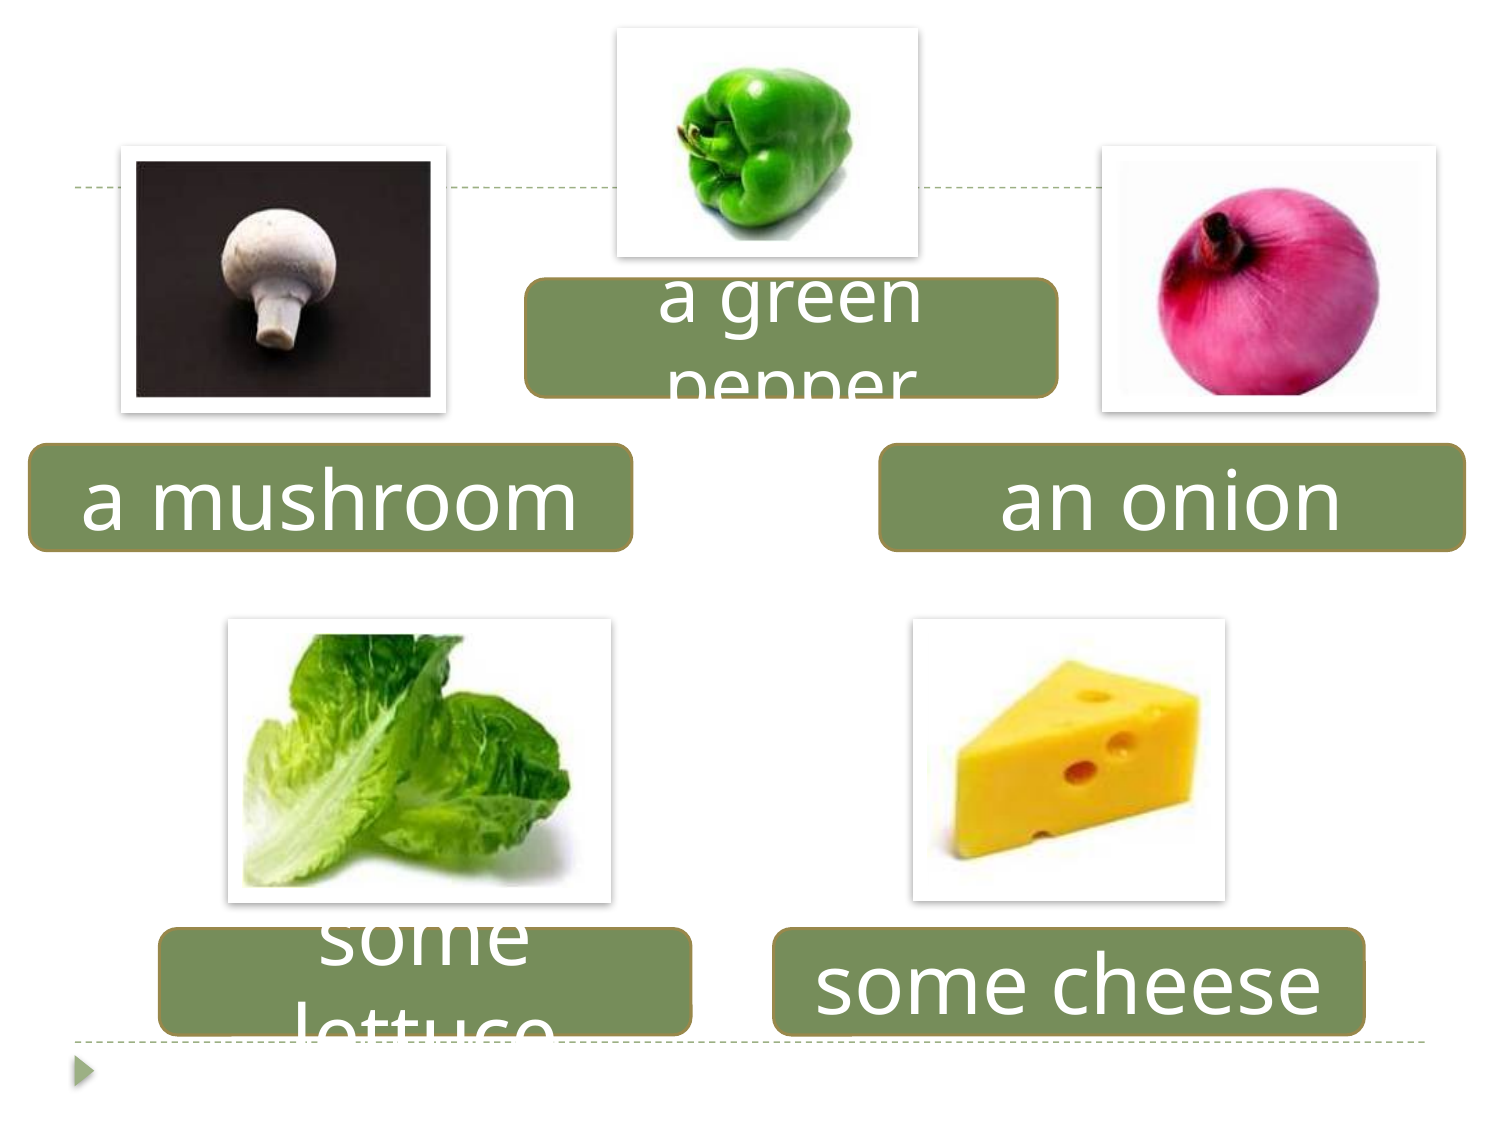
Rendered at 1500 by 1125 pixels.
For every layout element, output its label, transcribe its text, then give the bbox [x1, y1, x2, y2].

picture [241, 633, 597, 889]
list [135, 160, 432, 399]
text_box some cheese [772, 927, 1366, 1037]
text_box an onion [878, 442, 1467, 553]
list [631, 42, 904, 243]
picture [1115, 160, 1422, 398]
text_box a mushroom [27, 442, 634, 553]
picture [926, 633, 1211, 887]
text_box a green pepper [524, 277, 1059, 399]
text_box some lettuce [157, 927, 693, 1037]
